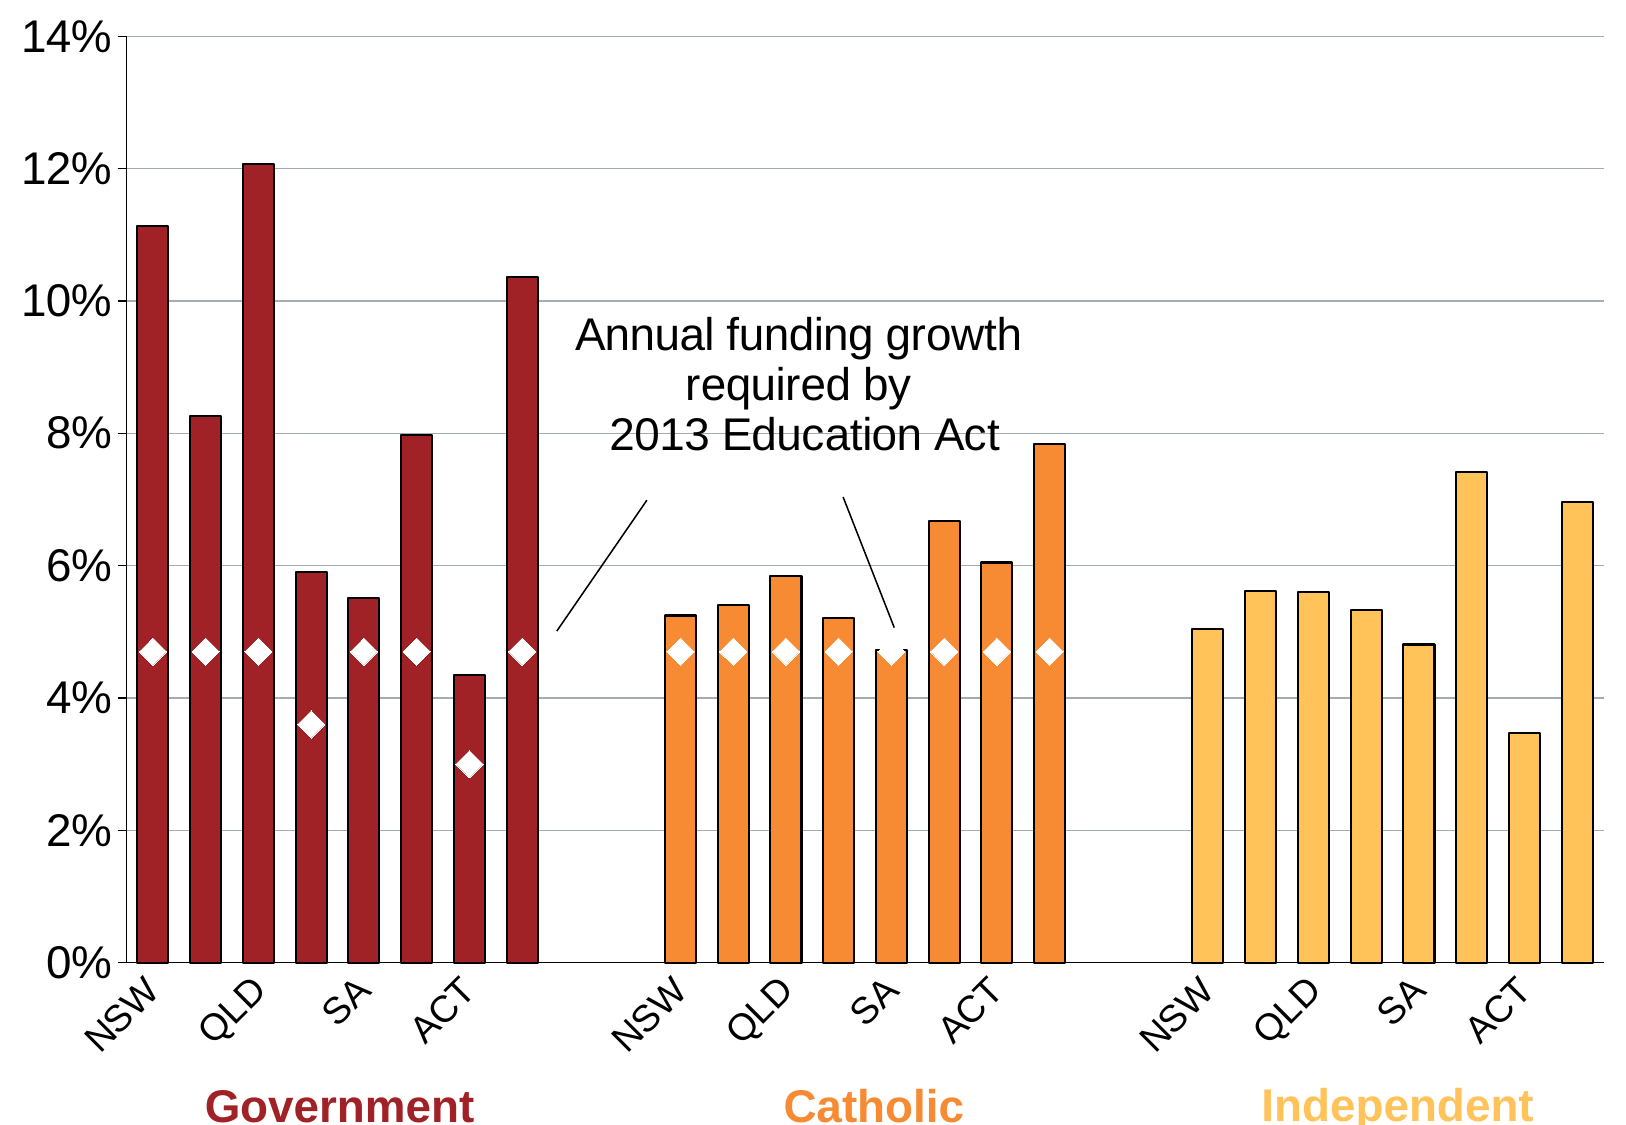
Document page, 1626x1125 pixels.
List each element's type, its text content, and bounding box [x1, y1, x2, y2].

text_box Catholic [768, 1091, 980, 1125]
text_box Independent [1246, 1091, 1549, 1125]
text_box Government [189, 1091, 490, 1125]
chart [0, 0, 1625, 1083]
